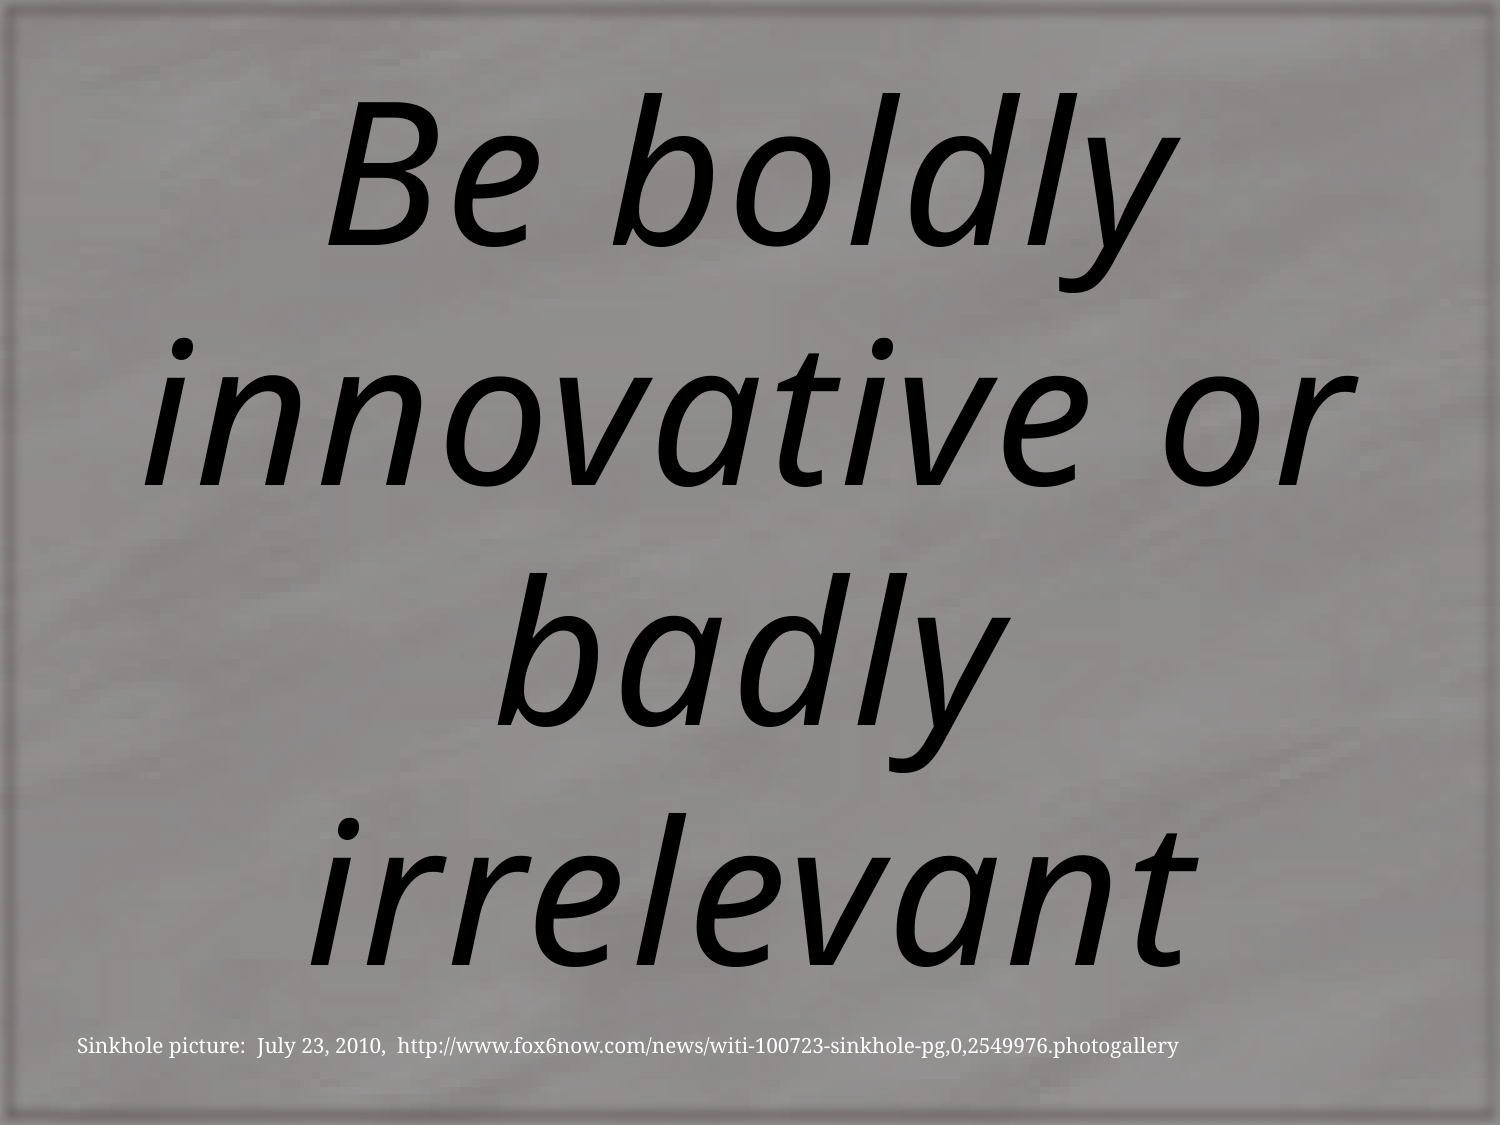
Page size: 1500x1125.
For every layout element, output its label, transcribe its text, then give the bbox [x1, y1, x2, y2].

text_box Sinkhole picture: July 23, 2010, http://www.fox6now.com/news/witi-100723-sinkhole-pg,0,2549976.photogallery [62, 1025, 1400, 1065]
title Be boldly innovative or badly irrelevant [52, 37, 1448, 400]
